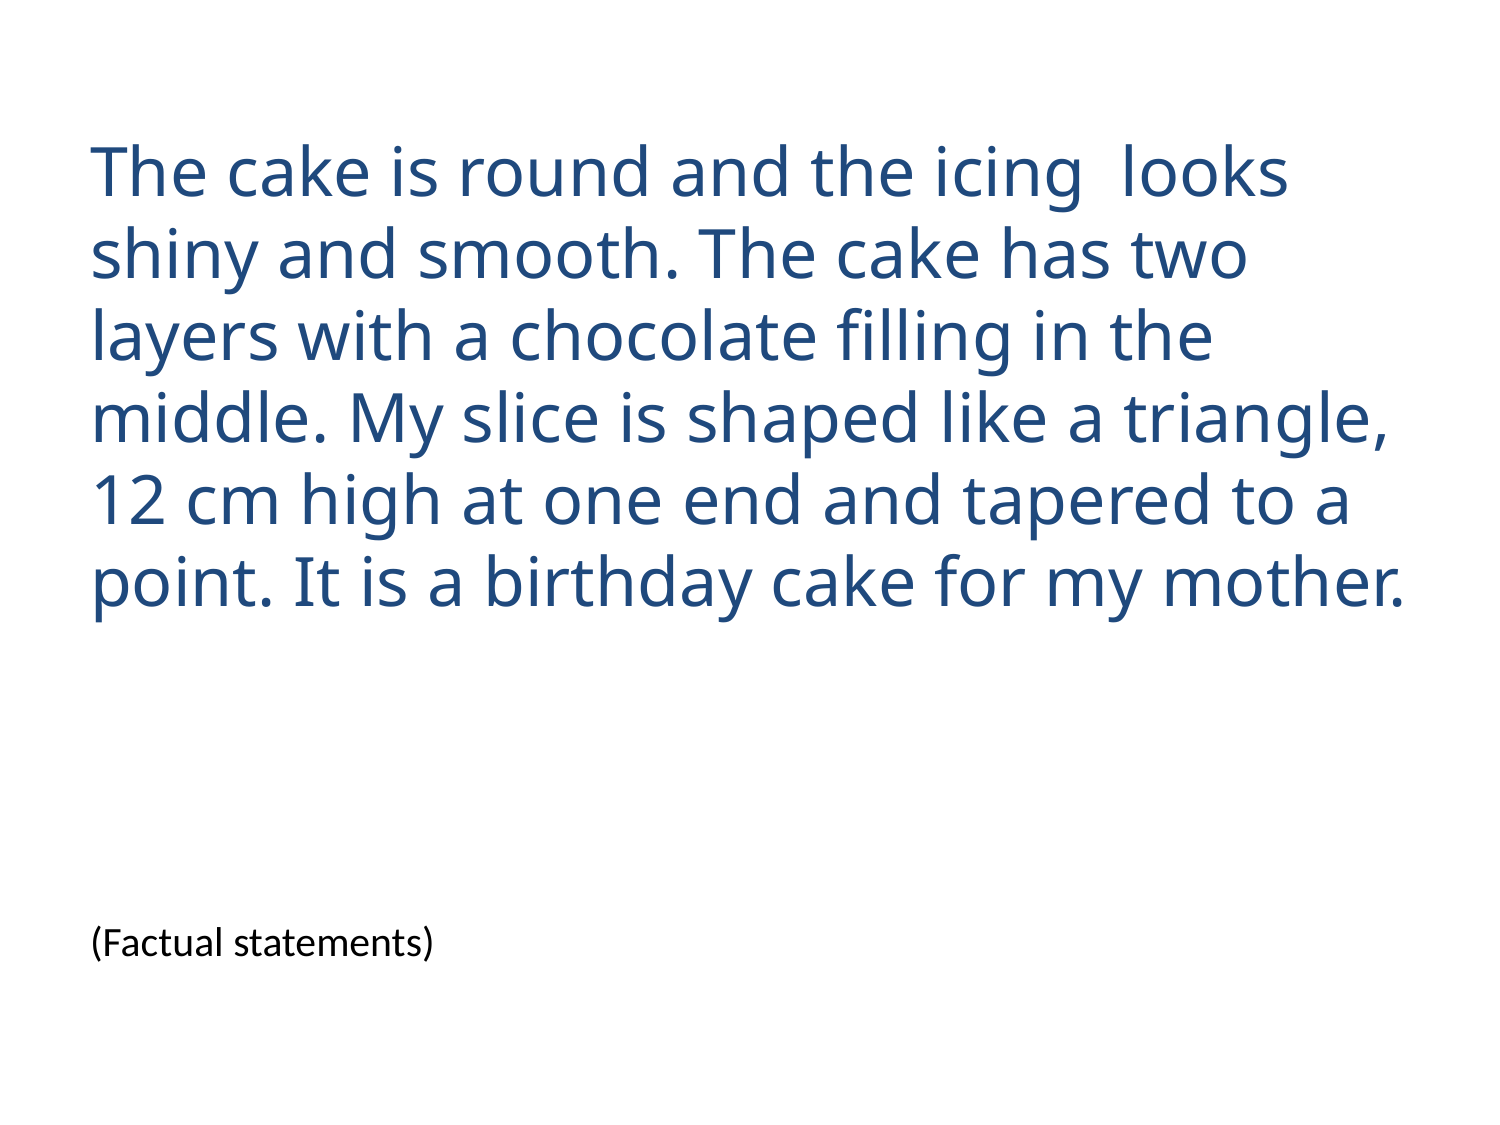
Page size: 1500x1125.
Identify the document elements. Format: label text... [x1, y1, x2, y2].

list The cake is round and the icing looks shiny and smooth. The cake has two layers with a chocolate filling in the middle. My slice is shaped like a triangle, 12 cm high at one end and tapered to a point. It is a birthday cake for my mother. (Factual statements) [75, 121, 1425, 1056]
